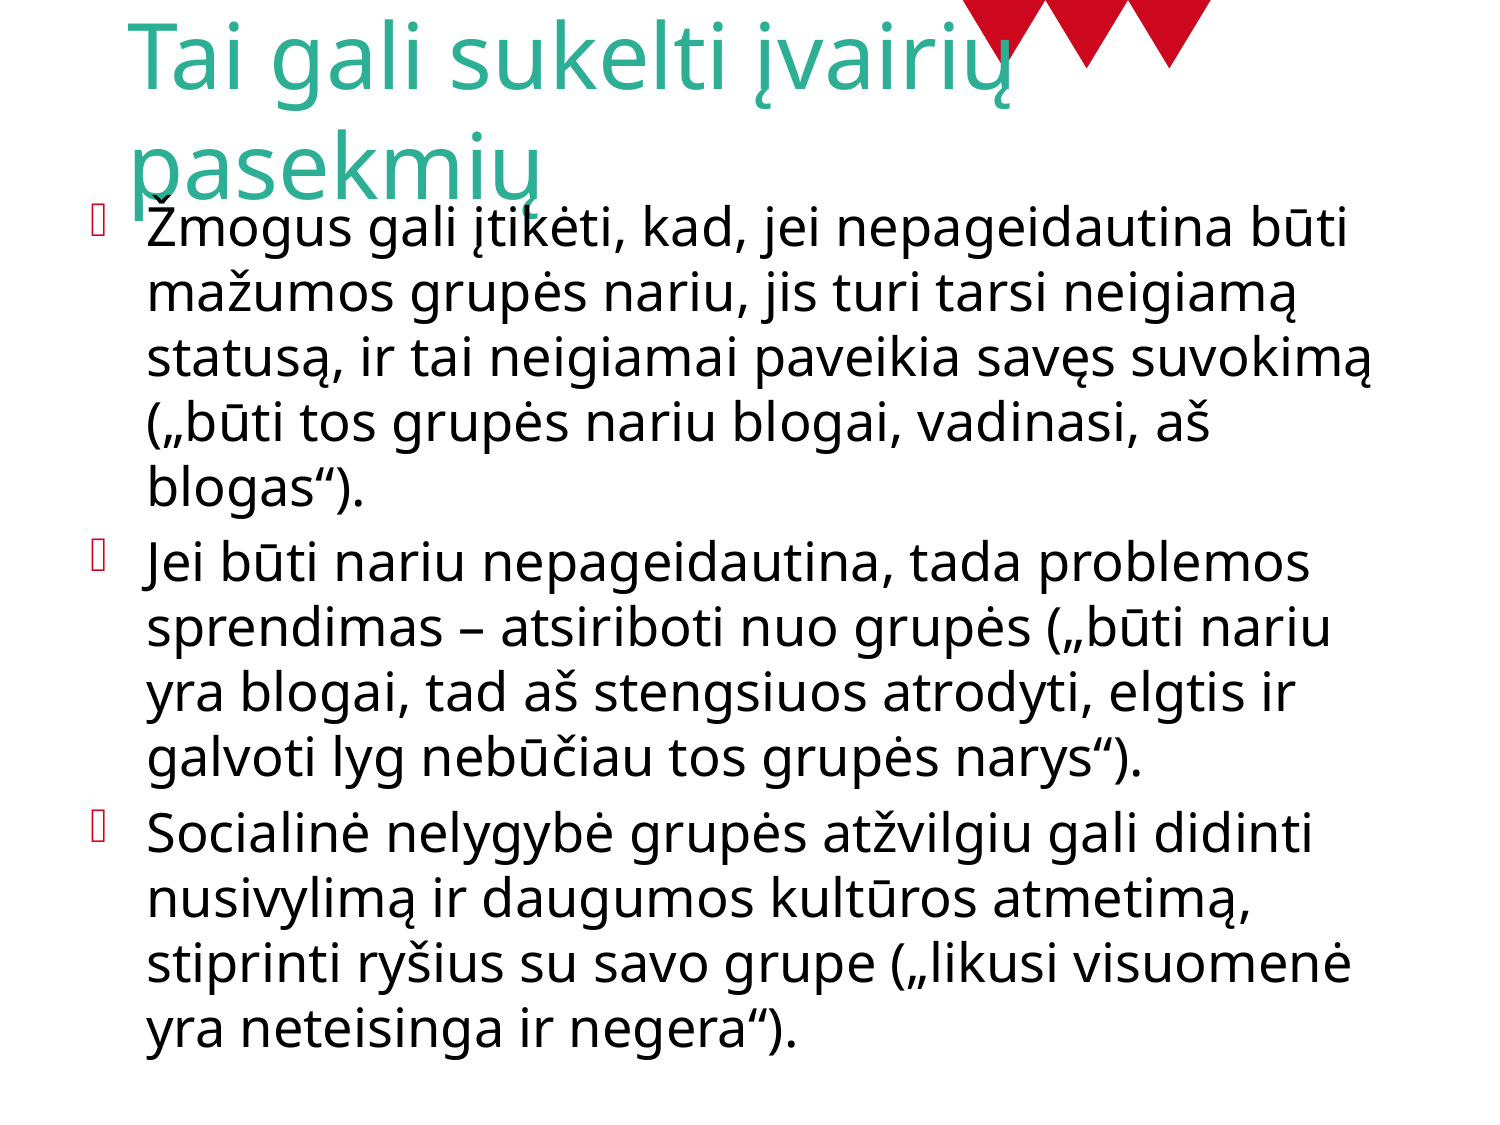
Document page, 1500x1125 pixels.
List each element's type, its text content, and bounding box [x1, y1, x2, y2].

title Tai gali sukelti įvairių pasekmių [112, 30, 1388, 184]
list Žmogus gali įtikėti, kad, jei nepageidautina būti mažumos grupės nariu, jis turi tarsi neigiamą statusą, ir tai neigiamai paveikia savęs suvokimą („būti tos grupės nariu blogai, vadinasi, aš blogas“). Jei būti nariu nepageidautina, tada problemos sprendimas – atsiriboti nuo grupės („būti nariu yra blogai, tad aš stengsiuos atrodyti, elgtis ir galvoti lyg nebūčiau tos grupės narys“). Socialinė nelygybė grupės atžvilgiu gali didinti nusivylimą ir daugumos kultūros atmetimą, stiprinti ryšius su savo grupe („likusi visuomenė yra neteisinga ir negera“). [75, 184, 1425, 927]
